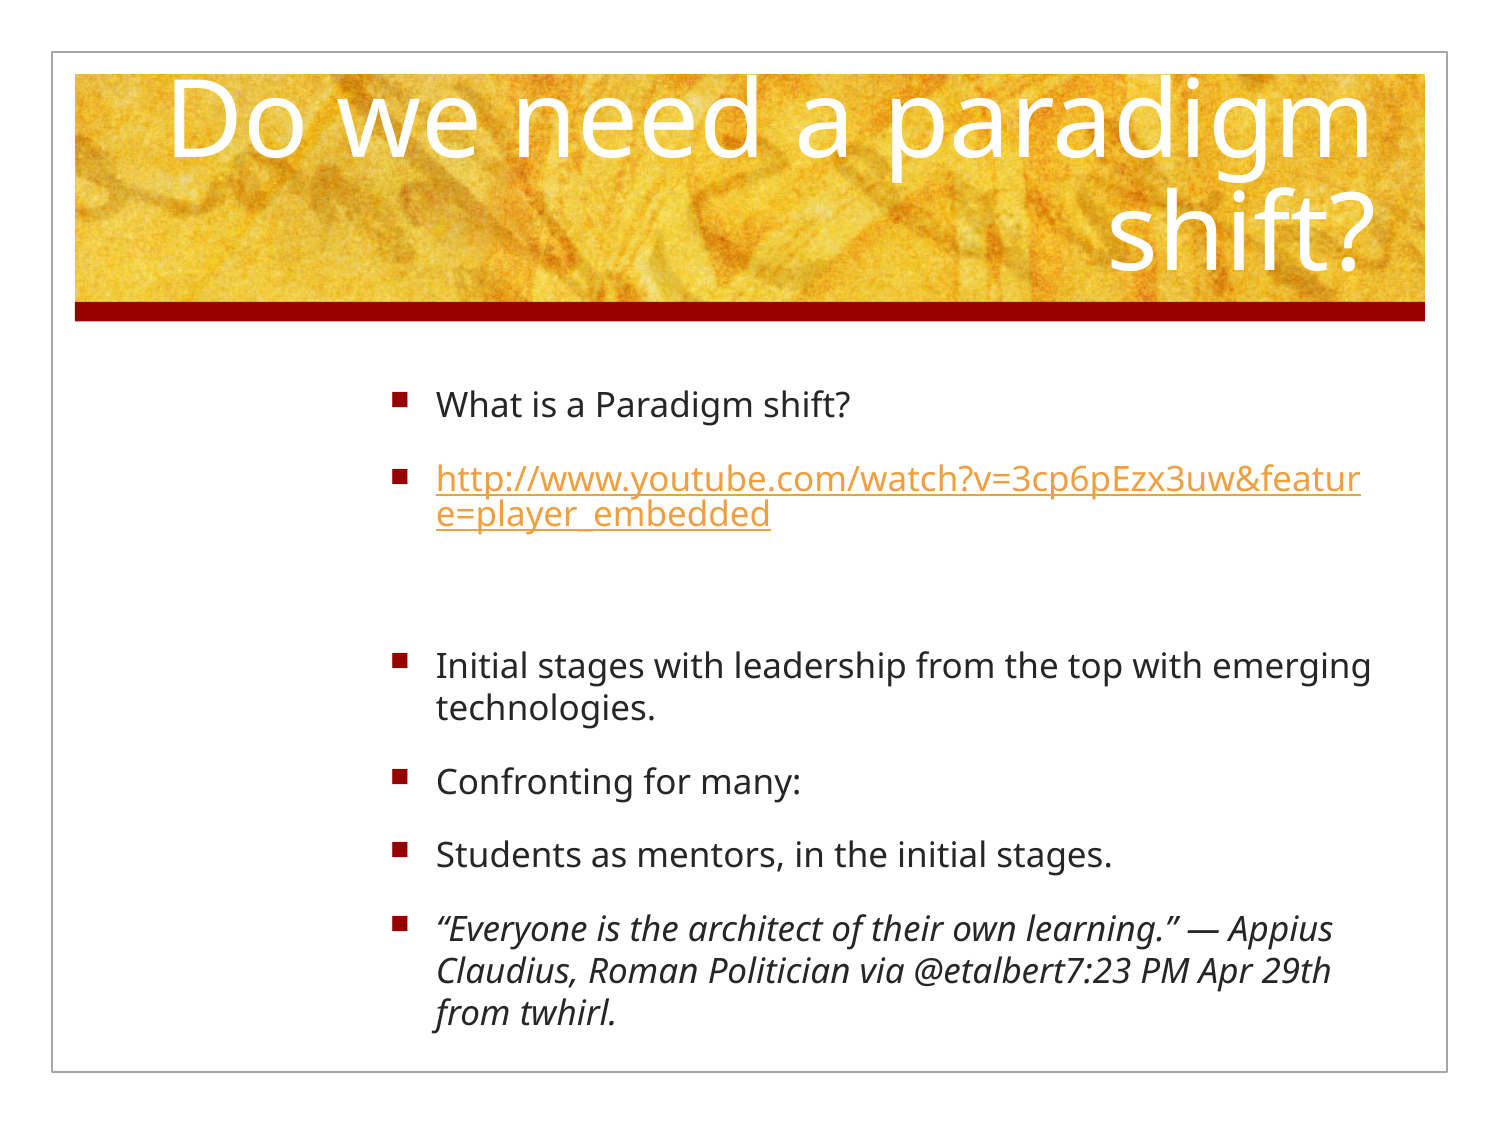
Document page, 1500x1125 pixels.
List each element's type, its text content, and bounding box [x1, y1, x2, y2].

picture [75, 74, 1425, 301]
title Do we need a paradigm shift? [108, 74, 1392, 292]
list What is a Paradigm shift? http://www.youtube.com/watch?v=3cp6pEzx3uw&feature=player_embedded Initial stages with leadership from the top with emerging technologies. Confronting for many: Students as mentors, in the initial stages. “Everyone is the architect of their own learning.” — Appius Claudius, Roman Politician via @etalbert 7:23 PM Apr 29th from twhirl. [375, 375, 1392, 1005]
